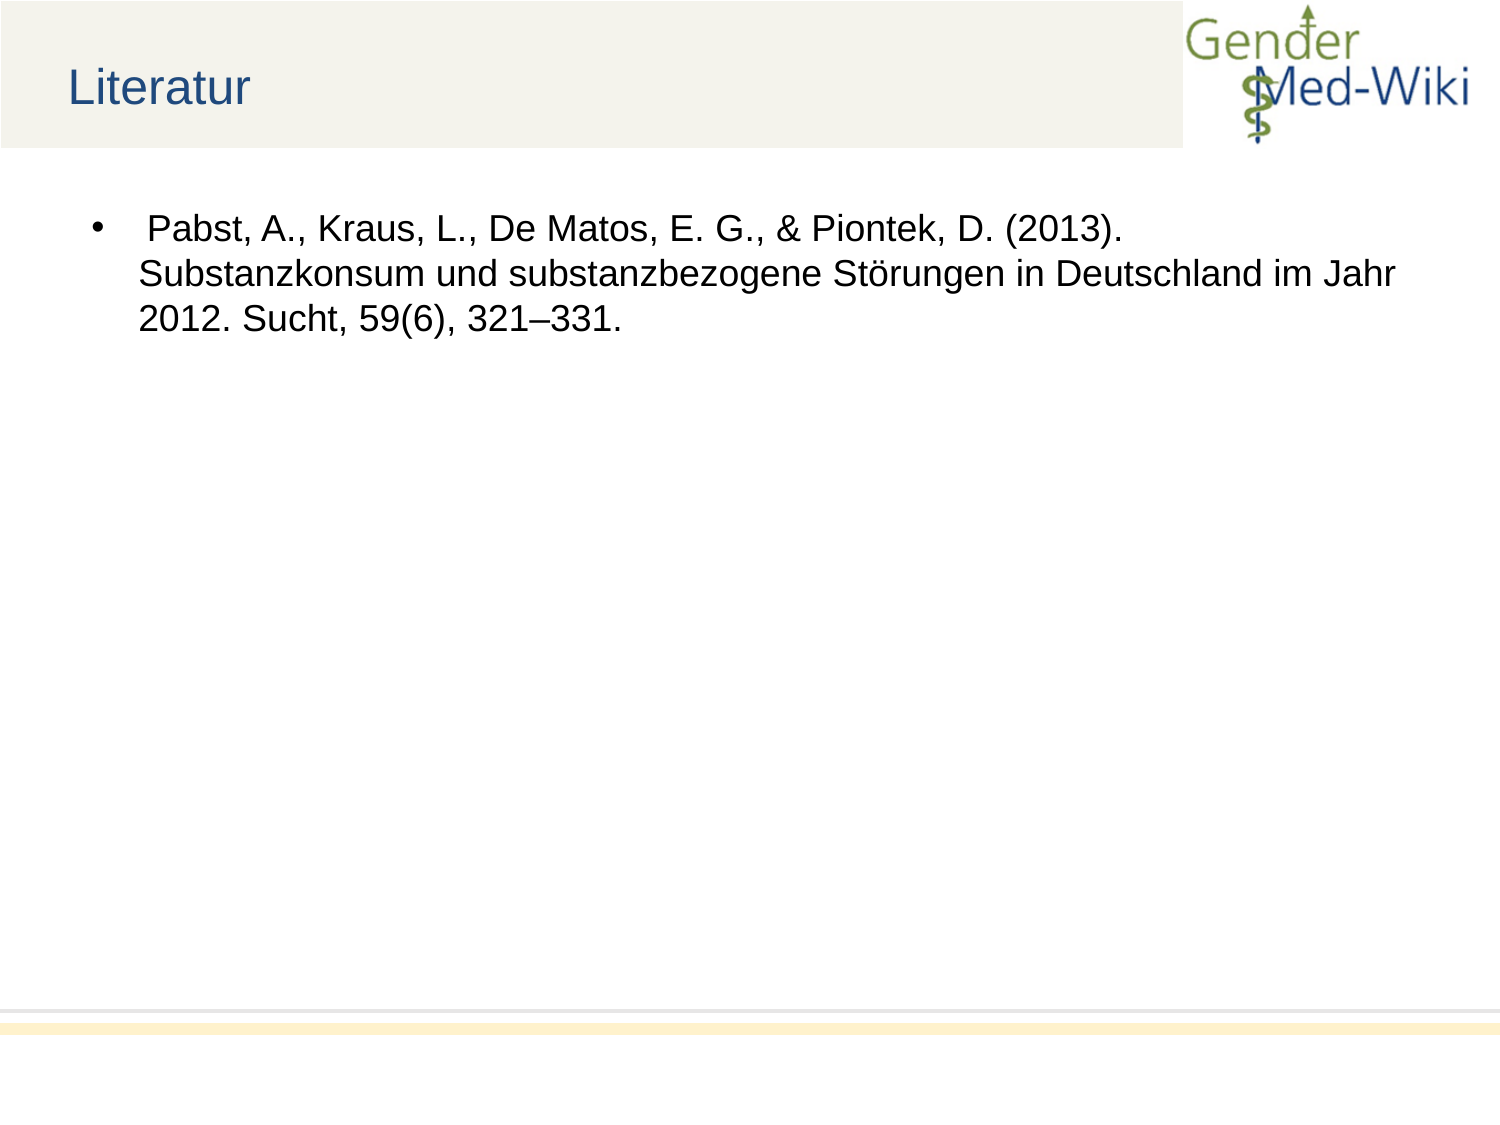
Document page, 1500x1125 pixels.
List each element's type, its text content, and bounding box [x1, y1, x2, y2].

picture [1183, 0, 1471, 149]
text_box Pabst, A., Kraus, L., De Matos, E. G., & Piontek, D. (2013). Substanzkonsum und substanzbezogene Störungen in Deutschland im Jahr 2012. Sucht, 59(6), 321–331. [76, 196, 1424, 346]
text_box Literatur [53, 47, 904, 123]
